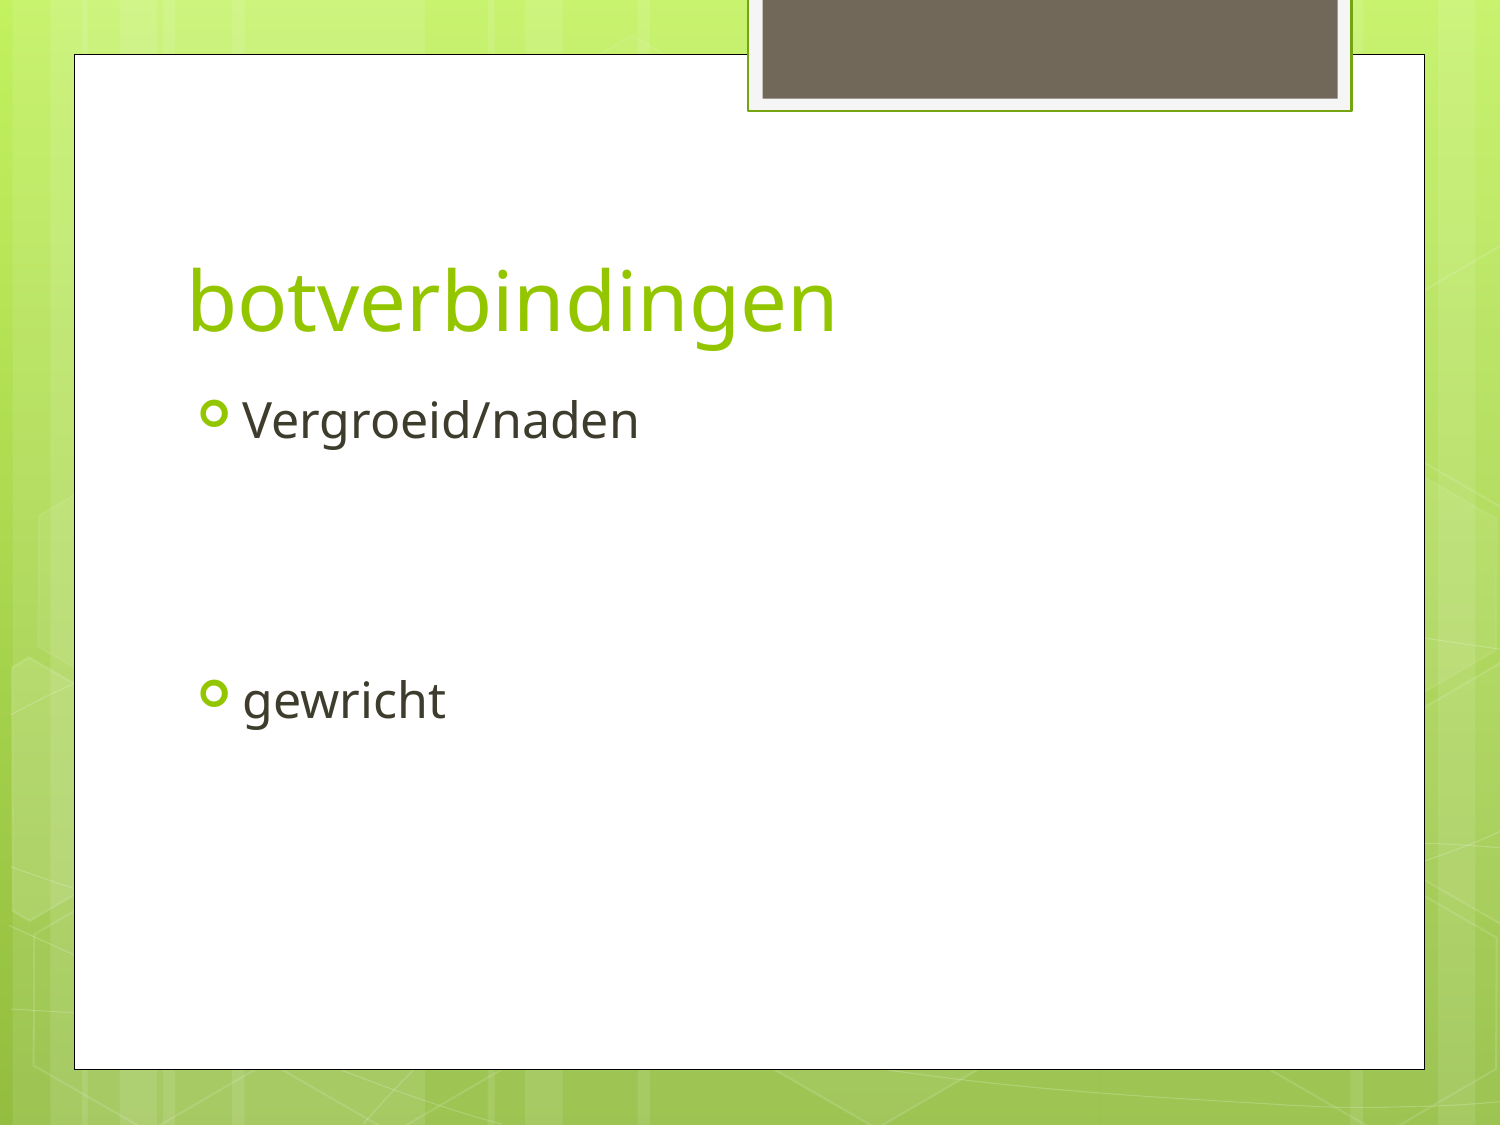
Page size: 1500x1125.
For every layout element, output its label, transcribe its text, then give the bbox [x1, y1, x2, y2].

title botverbindingen [171, 168, 1324, 357]
list Vergroeid/naden gewricht [171, 381, 1283, 957]
